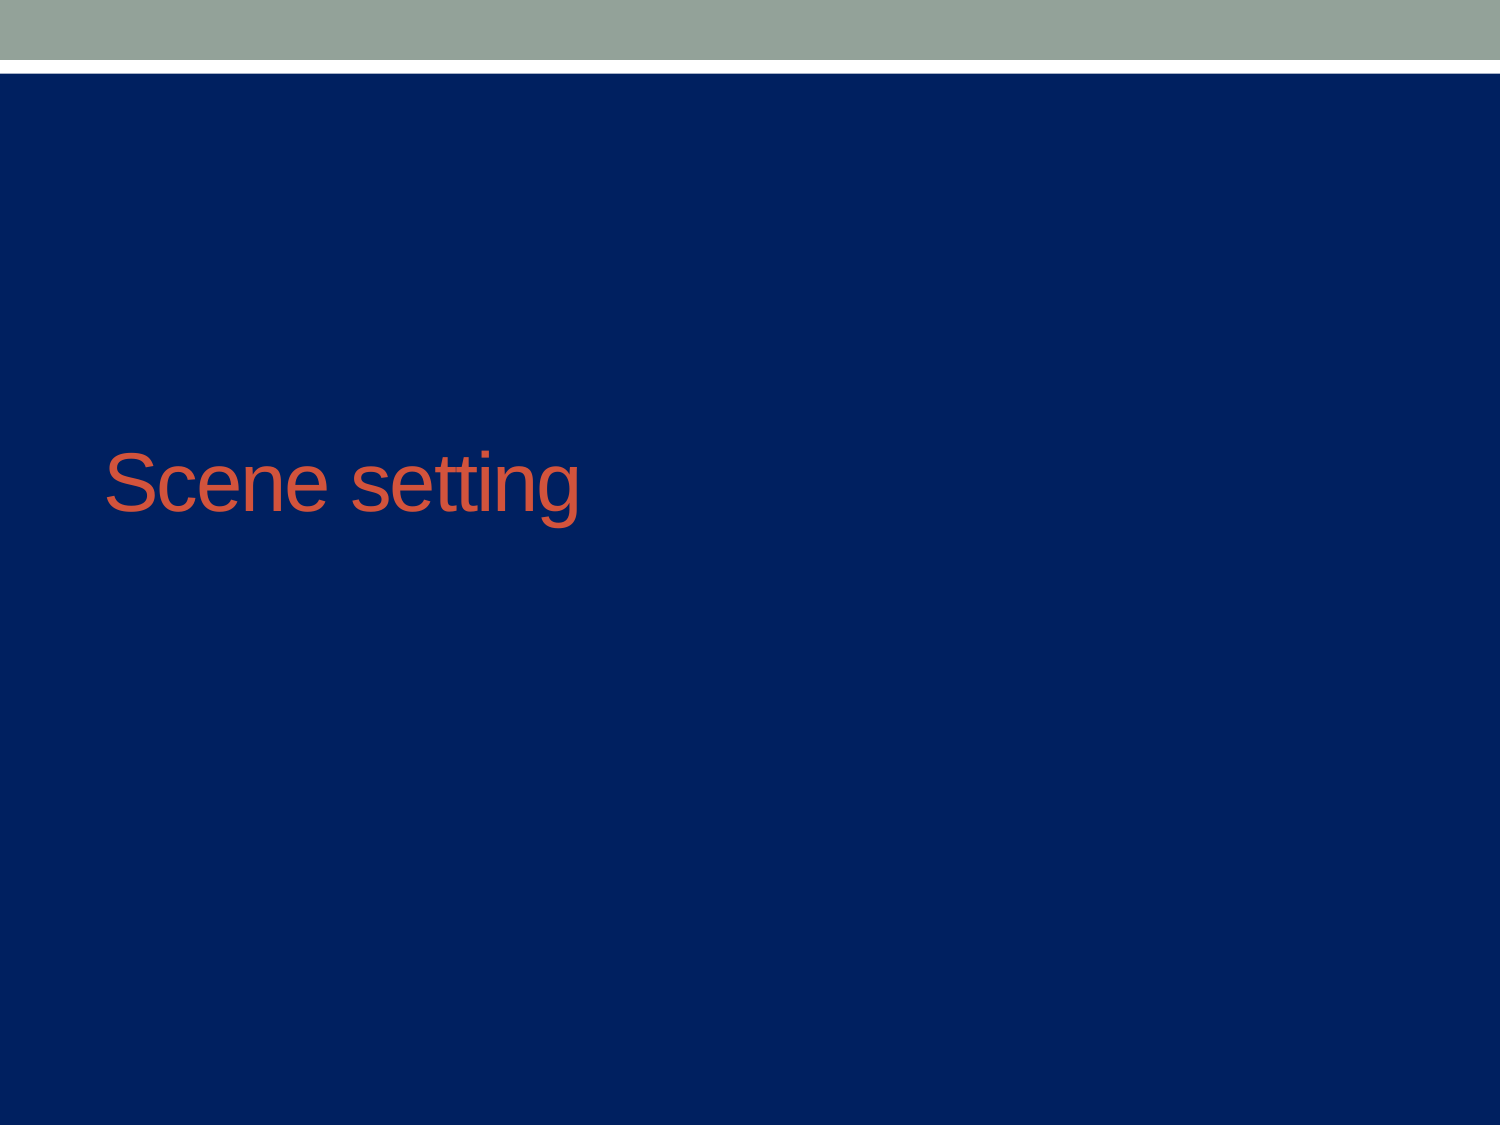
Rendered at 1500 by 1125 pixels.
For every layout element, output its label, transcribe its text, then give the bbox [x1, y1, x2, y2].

title Scene setting [88, 397, 1439, 560]
